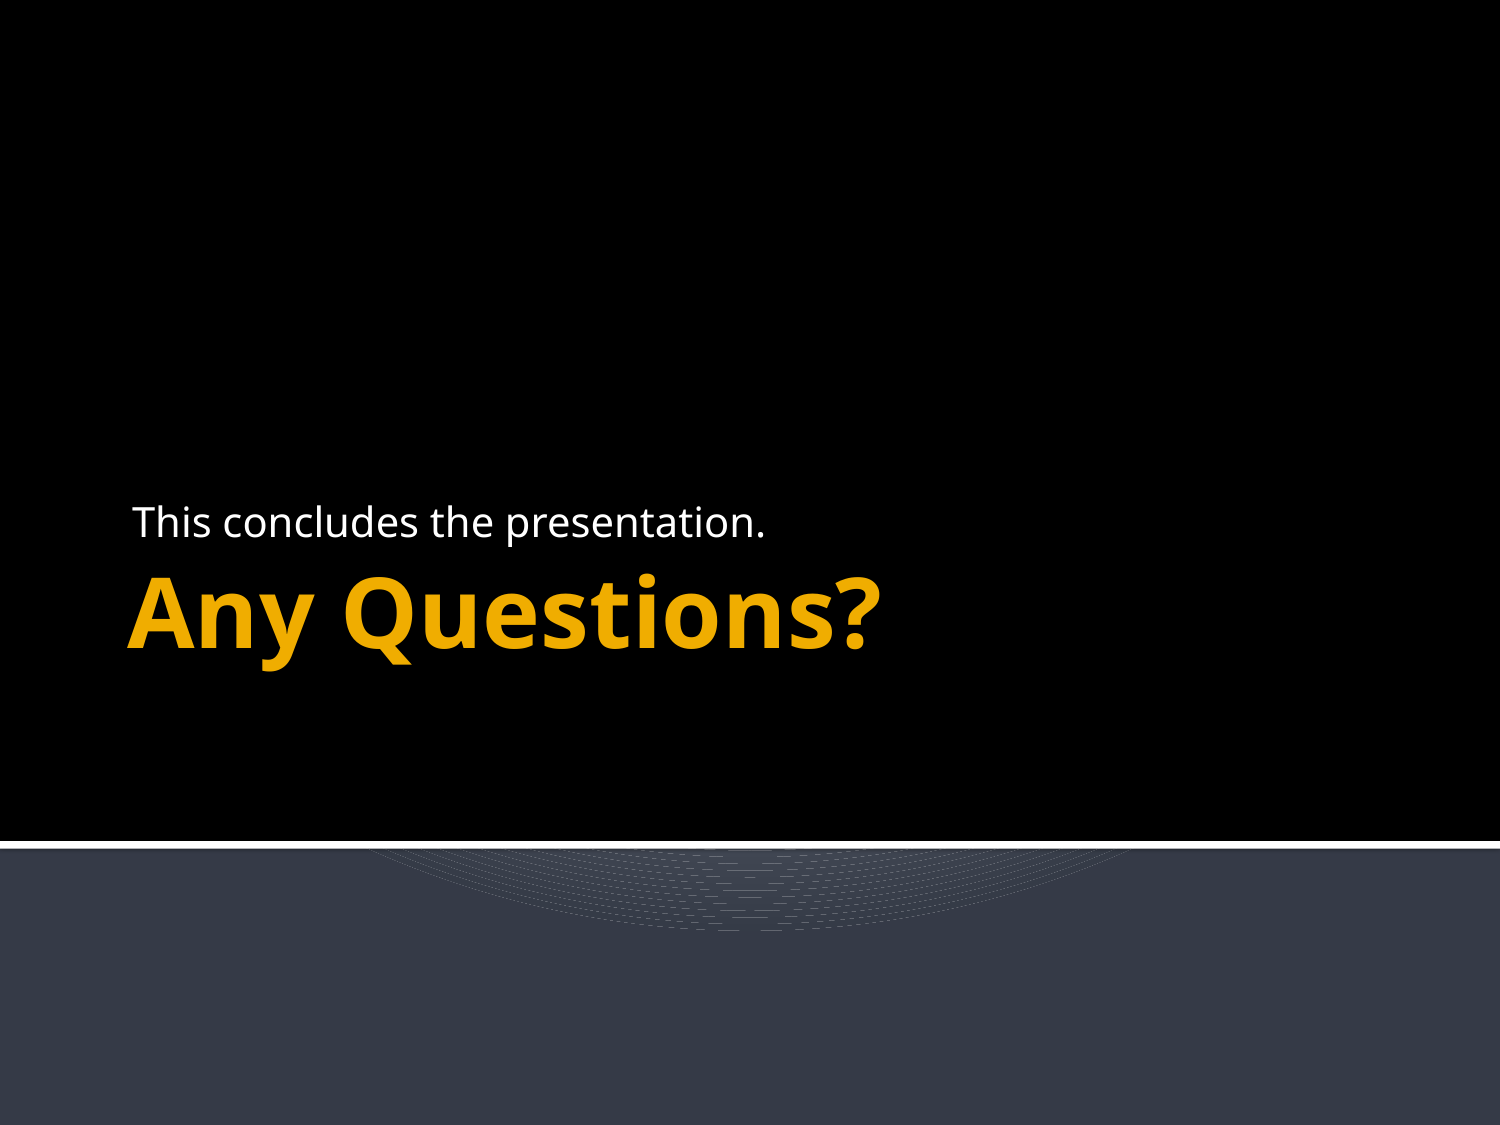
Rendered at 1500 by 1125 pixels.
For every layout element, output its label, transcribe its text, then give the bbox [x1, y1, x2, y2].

title Any Questions? [112, 550, 1438, 825]
subtitle This concludes the presentation. [112, 299, 1438, 546]
